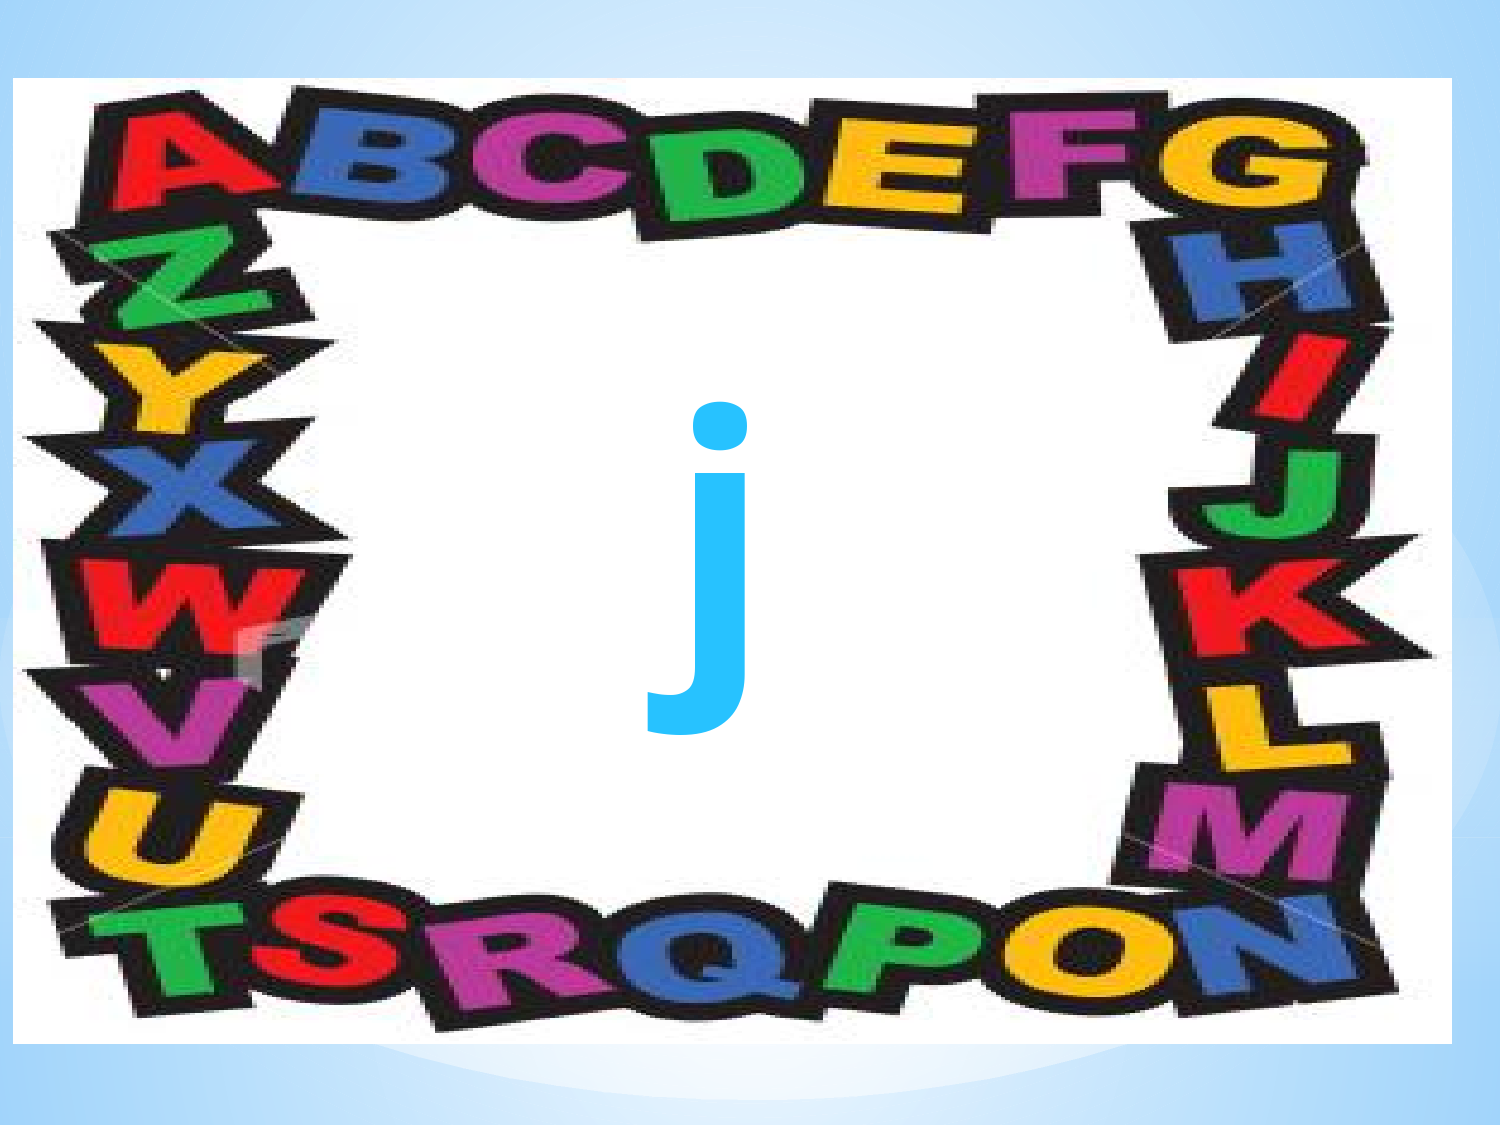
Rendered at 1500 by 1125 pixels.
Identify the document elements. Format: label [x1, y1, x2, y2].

picture [12, 77, 1452, 1045]
